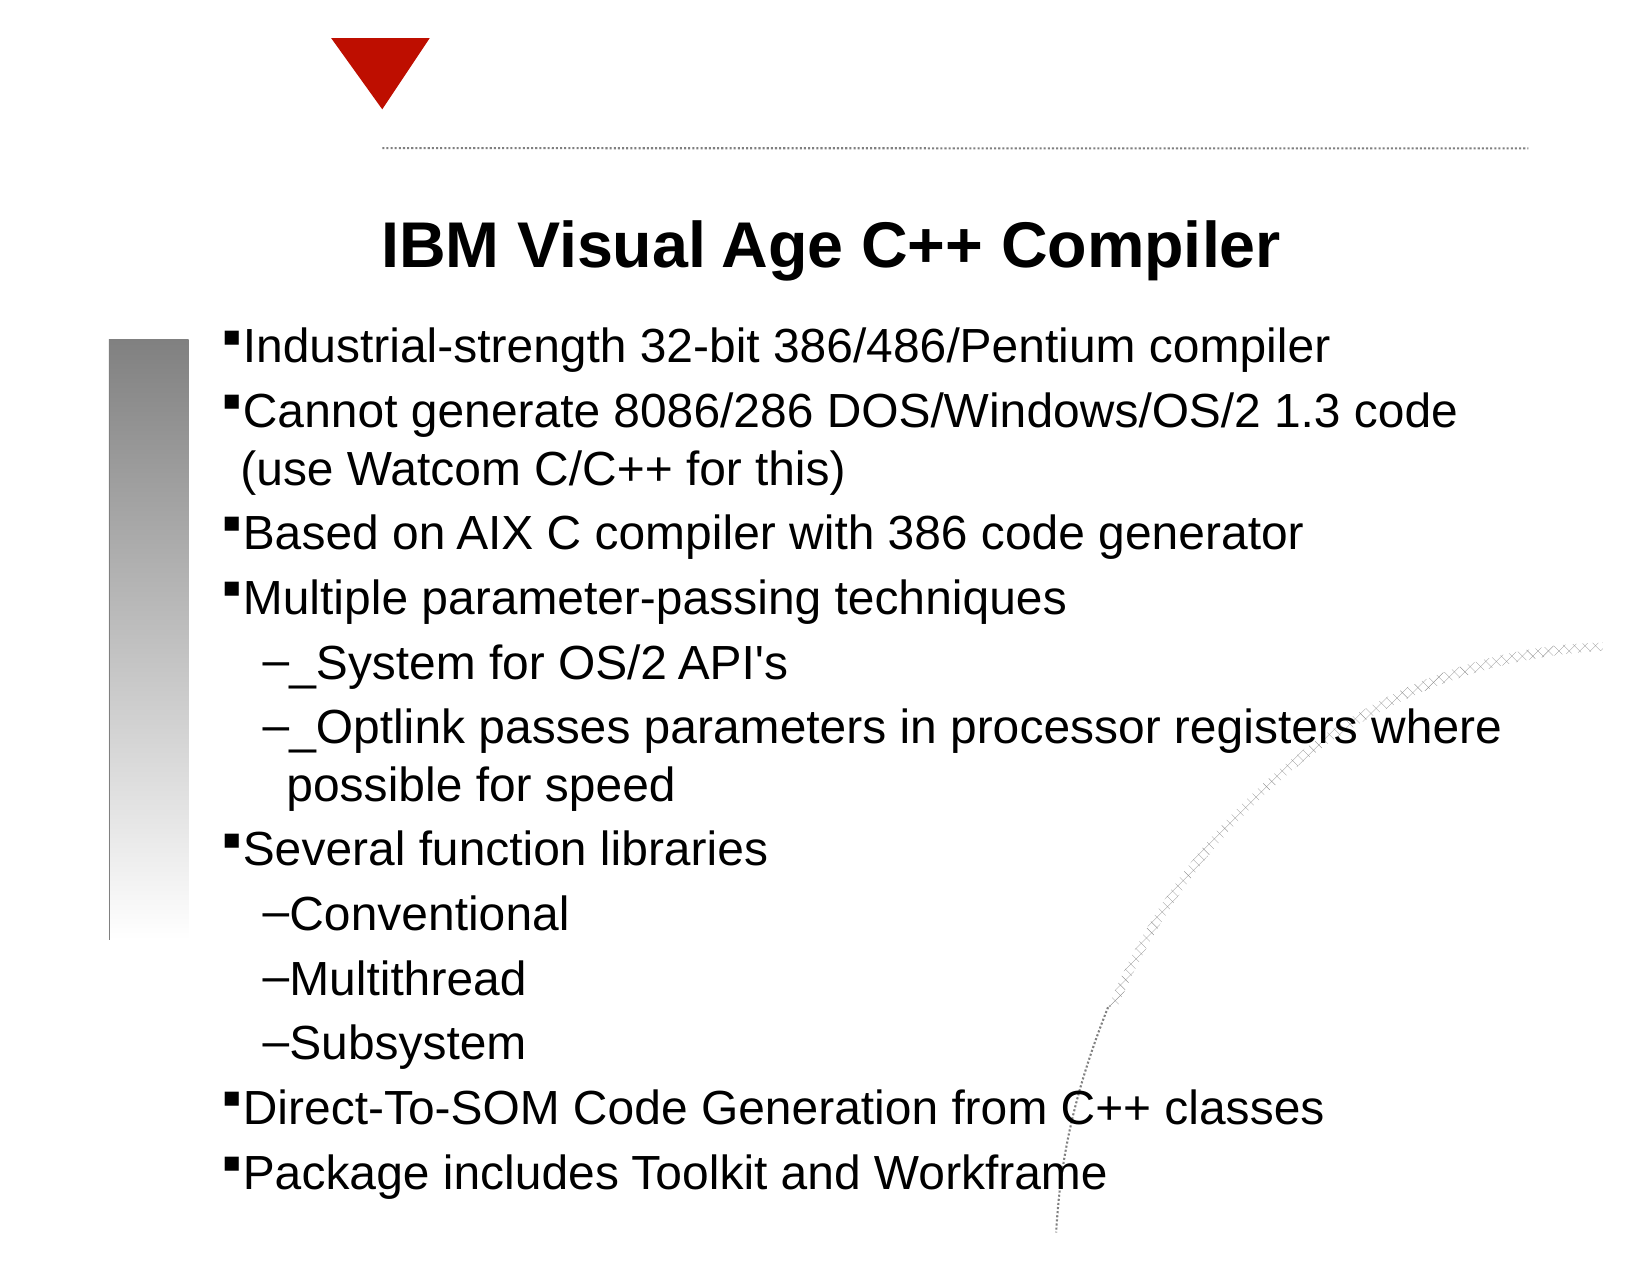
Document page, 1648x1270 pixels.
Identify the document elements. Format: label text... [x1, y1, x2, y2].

text_box Industrial-strength 32-bit 386/486/Pentium compiler Cannot generate 8086/286 DOS/Windows/OS/2 1.3 code (use Watcom C/C++ for this) Based on AIX C compiler with 386 code generator Multiple parameter-passing techniques _System for OS/2 API's _Optlink passes parameters in processor registers where possible for speed Several function libraries Conventional Multithread Subsystem Direct-To-SOM Code Generation from C++ classes Package includes Toolkit and Workframe [220, 315, 1526, 1199]
text_box IBM Visual Age C++ Compiler [381, 202, 1533, 280]
